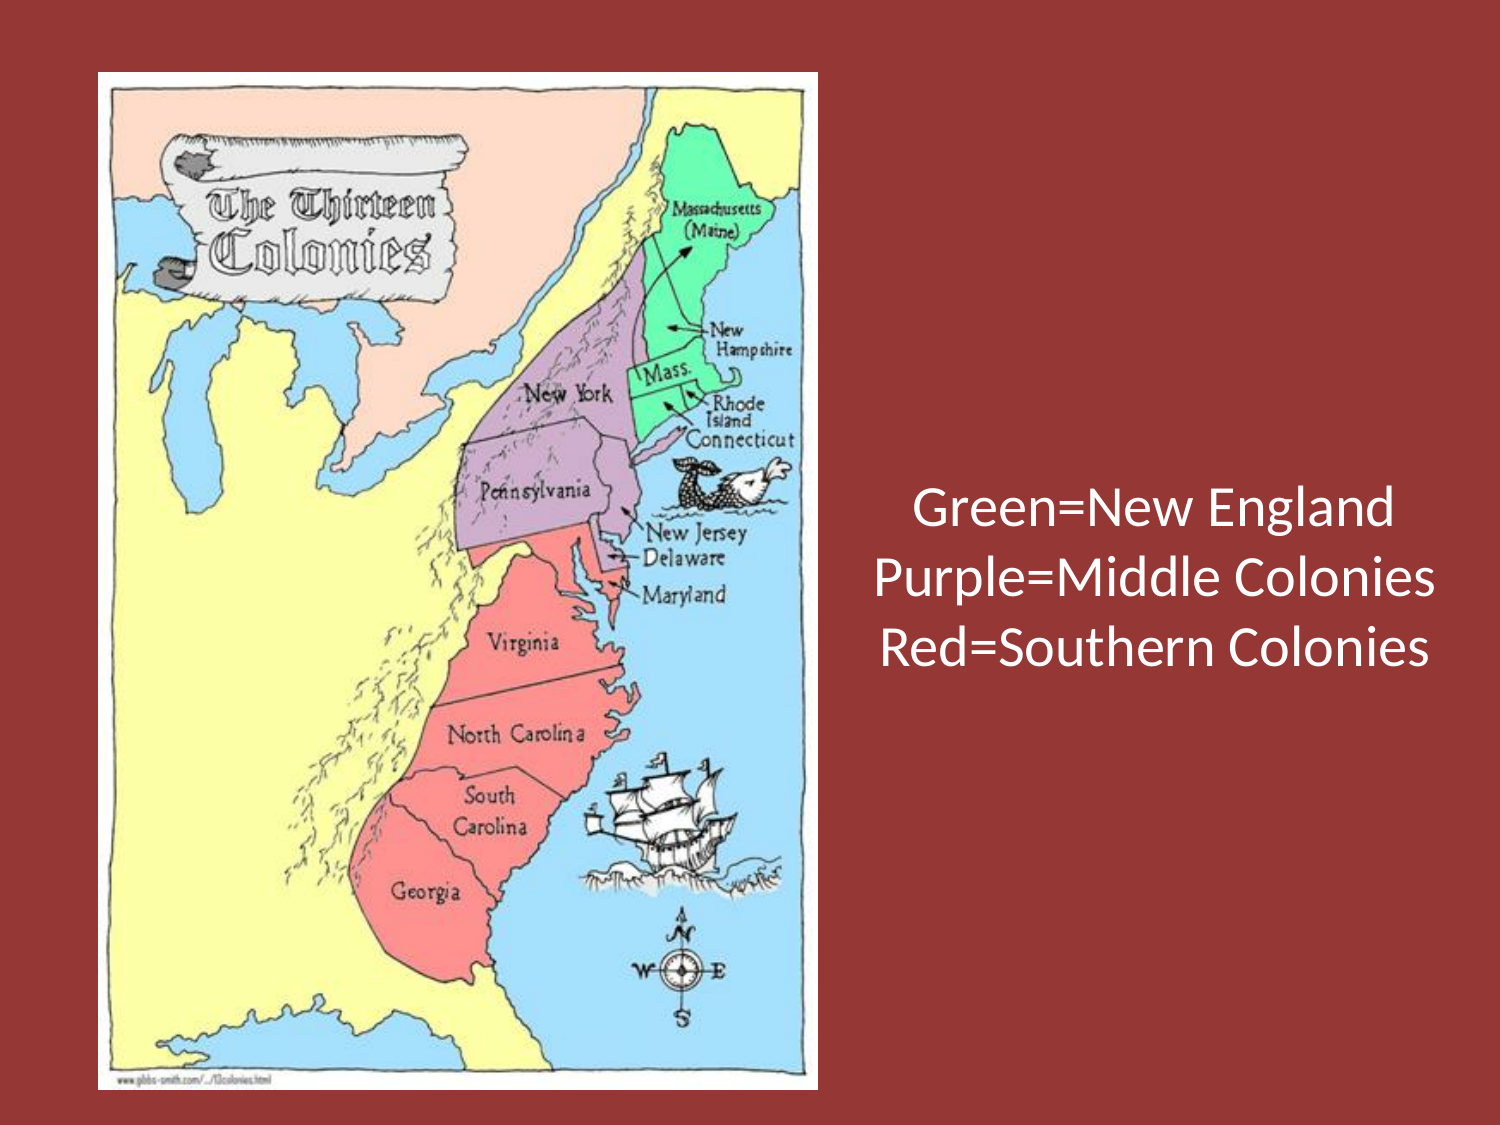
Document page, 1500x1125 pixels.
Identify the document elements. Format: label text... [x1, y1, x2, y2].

text_box Green=New England Purple=Middle Colonies Red=Southern Colonies [843, 460, 1466, 686]
picture [97, 72, 819, 1091]
